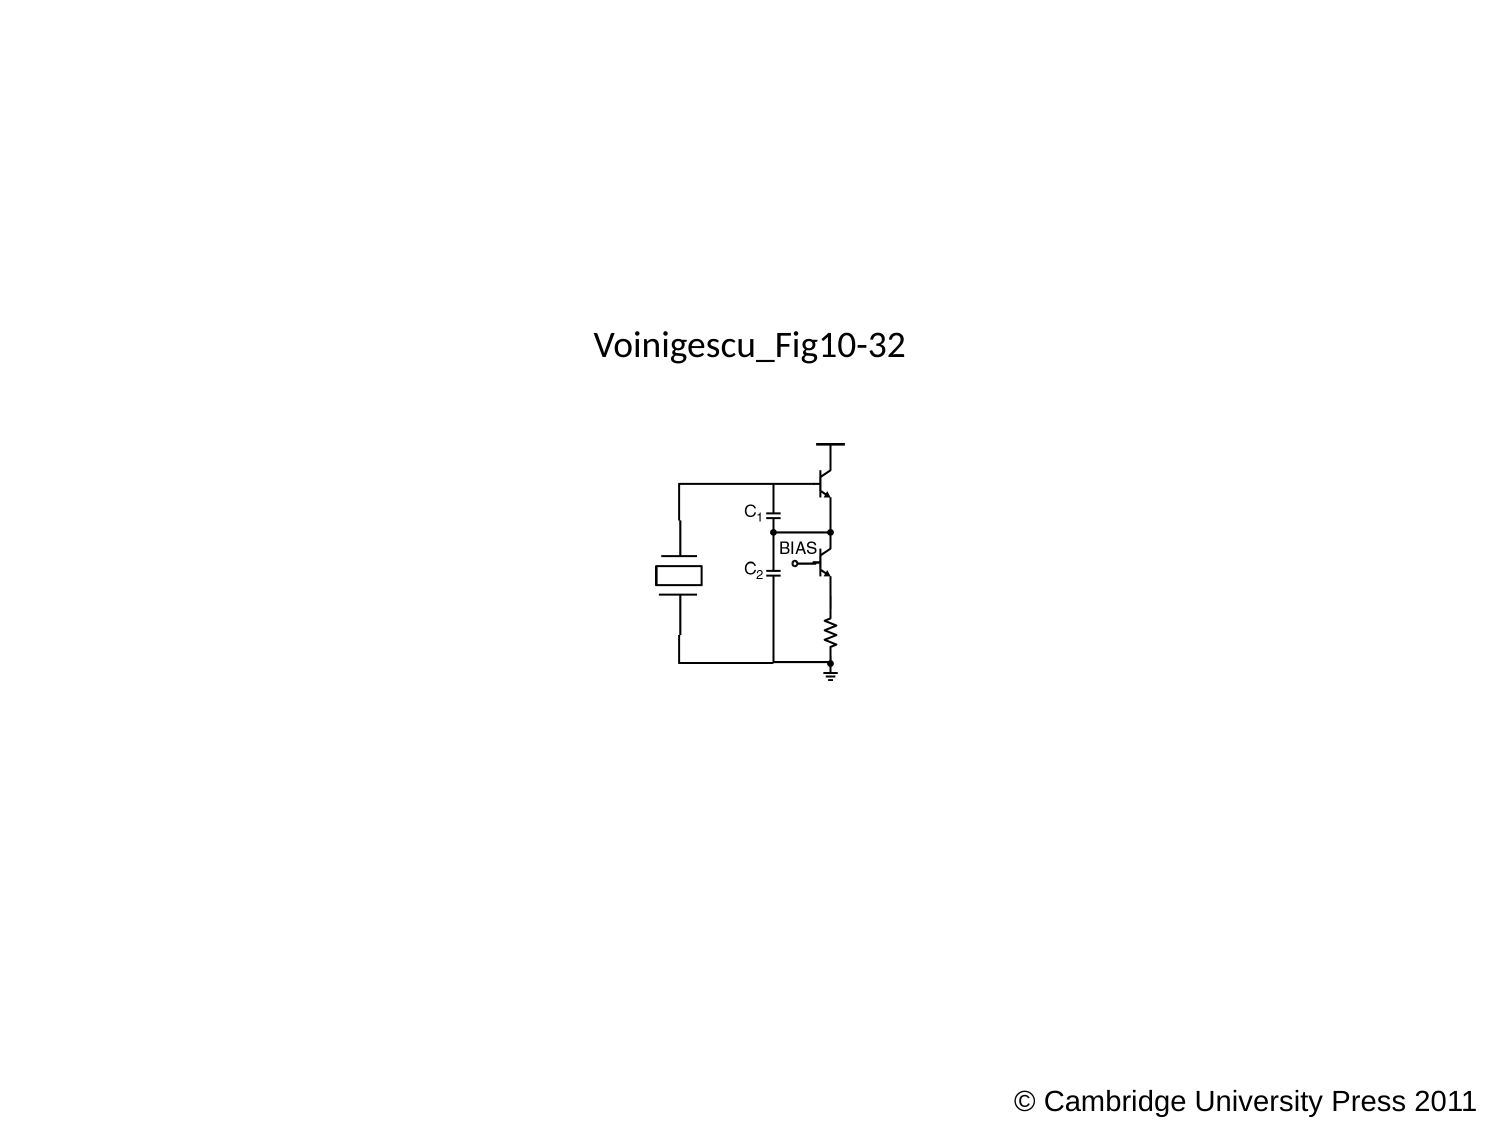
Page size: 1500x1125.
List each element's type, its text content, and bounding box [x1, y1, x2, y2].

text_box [576, 312, 924, 682]
text_box © Cambridge University Press 2011 [907, 1074, 1493, 1125]
